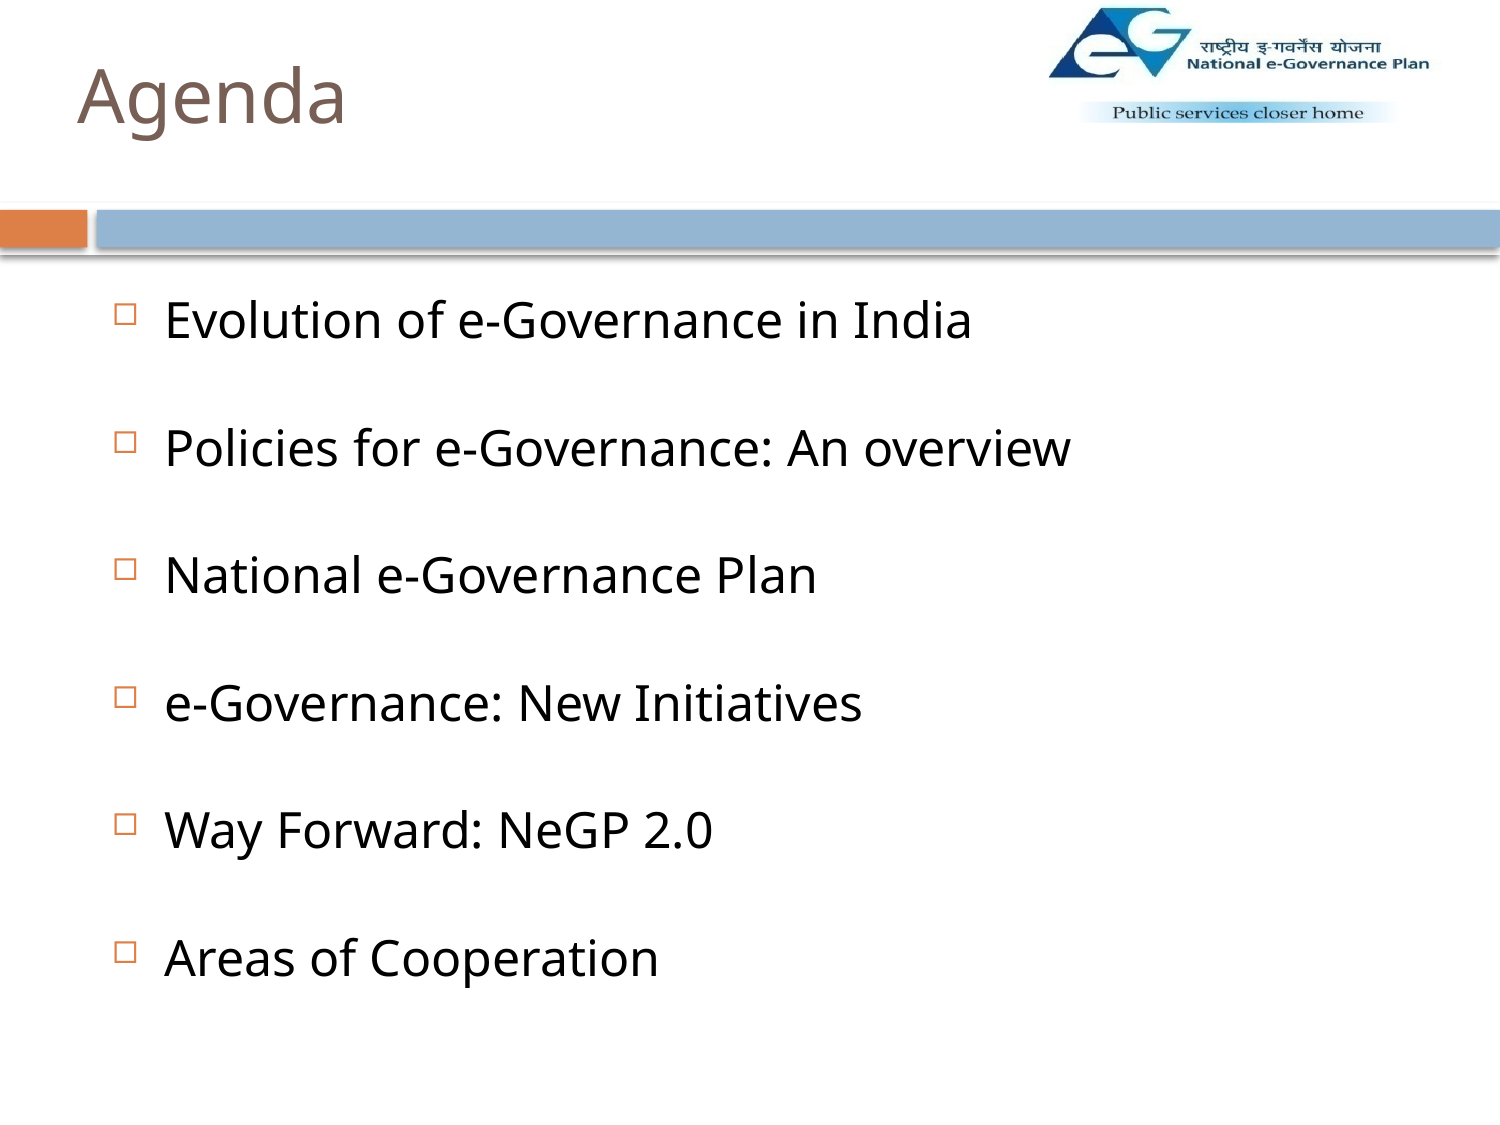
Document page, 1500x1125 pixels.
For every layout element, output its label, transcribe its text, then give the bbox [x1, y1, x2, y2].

title Agenda [62, 0, 1413, 188]
list Evolution of e-Governance in India Policies for e-Governance: An overview National e-Governance Plan e-Governance: New Initiatives Way Forward: NeGP 2.0 Areas of Cooperation [96, 250, 1448, 1071]
picture [1413, 0, 1500, 123]
